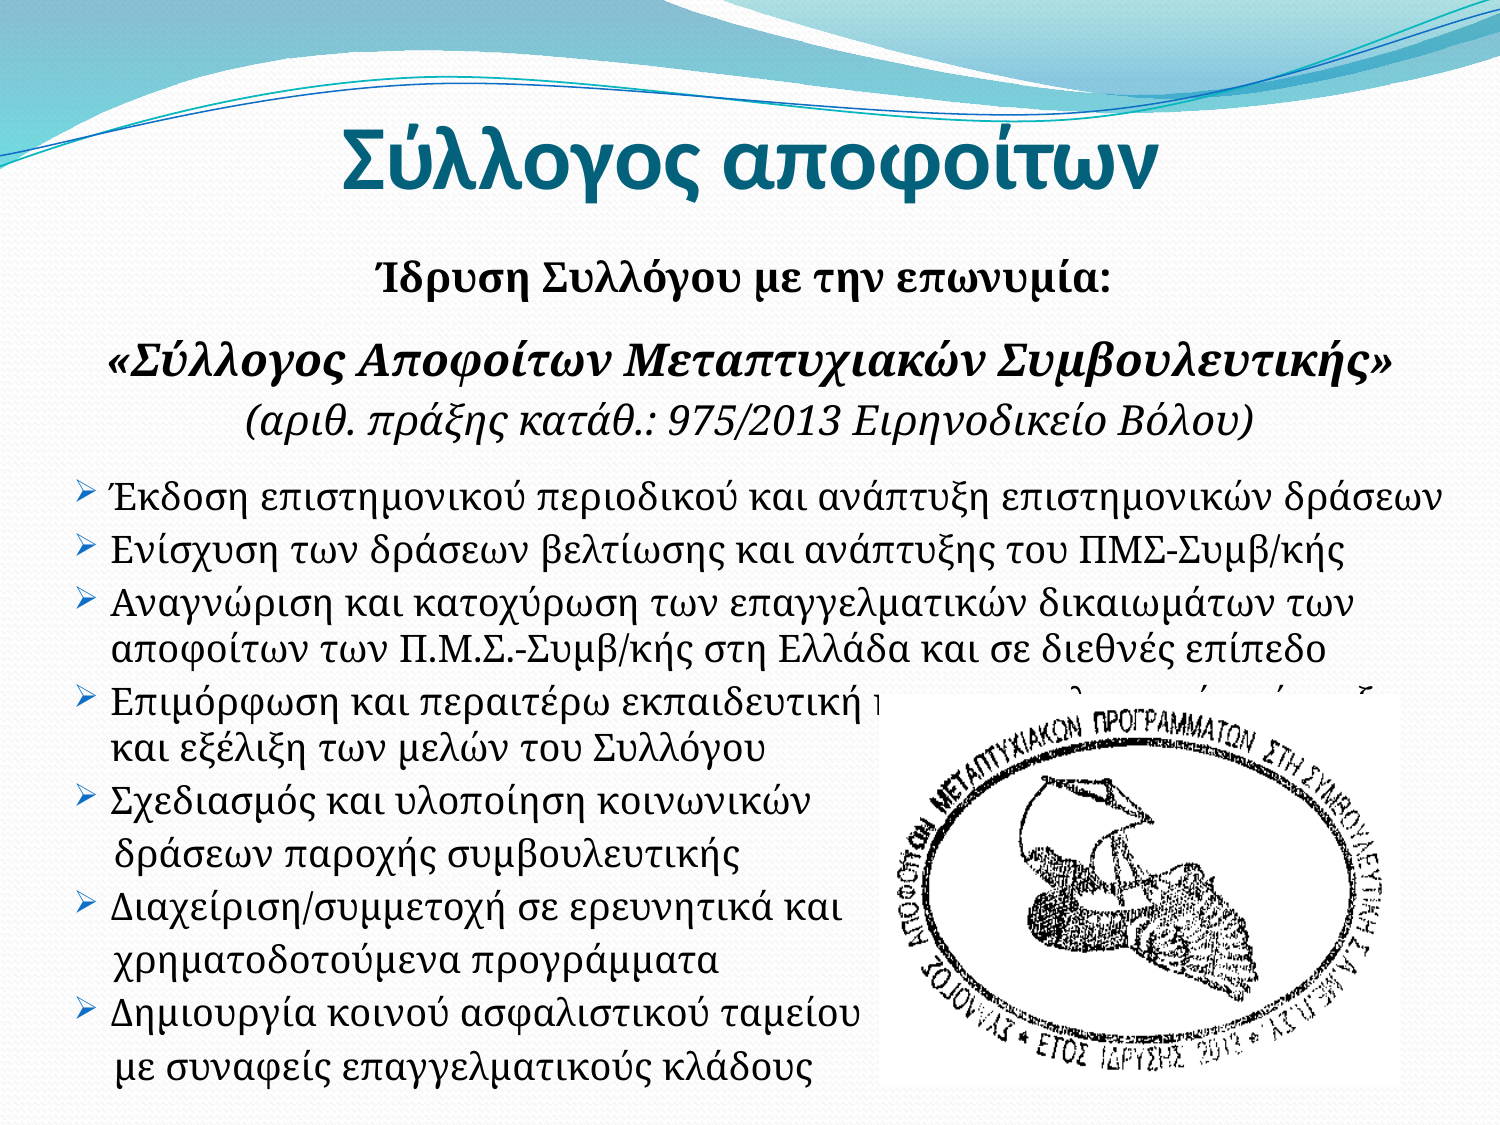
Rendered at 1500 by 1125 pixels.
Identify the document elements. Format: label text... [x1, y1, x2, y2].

list Ίδρυση Συλλόγου με την επωνυμία: «Σύλλογος Αποφοίτων Μεταπτυχιακών Συμβουλευτικής» (αριθ. πράξης κατάθ.: 975/2013 Ειρηνοδικείο Βόλου) Έκδοση επιστημονικού περιοδικού και ανάπτυξη επιστημονικών δράσεων Ενίσχυση των δράσεων βελτίωσης και ανάπτυξης του ΠΜΣ-Συμβ/κής Αναγνώριση και κατοχύρωση των επαγγελματικών δικαιωμάτων των αποφοίτων των Π.Μ.Σ.-Συμβ/κής στη Ελλάδα και σε διεθνές επίπεδο Επιμόρφωση και περαιτέρω εκπαιδευτική και επαγγελματική ανάπτυξη και εξέλιξη των μελών του Συλλόγου Σχεδιασμός και υλοποίηση κοινωνικών δράσεων παροχής συμβουλευτικής Διαχείριση/συμμετοχή σε ερευνητικά και χρηματοδοτούμενα προγράμματα Δημιουργία κοινού ασφαλιστικού ταμείου με συναφείς επαγγελματικούς κλάδους [0, 243, 1500, 1102]
title Σύλλογος αποφοίτων [76, 90, 1427, 209]
picture [879, 694, 1400, 1085]
